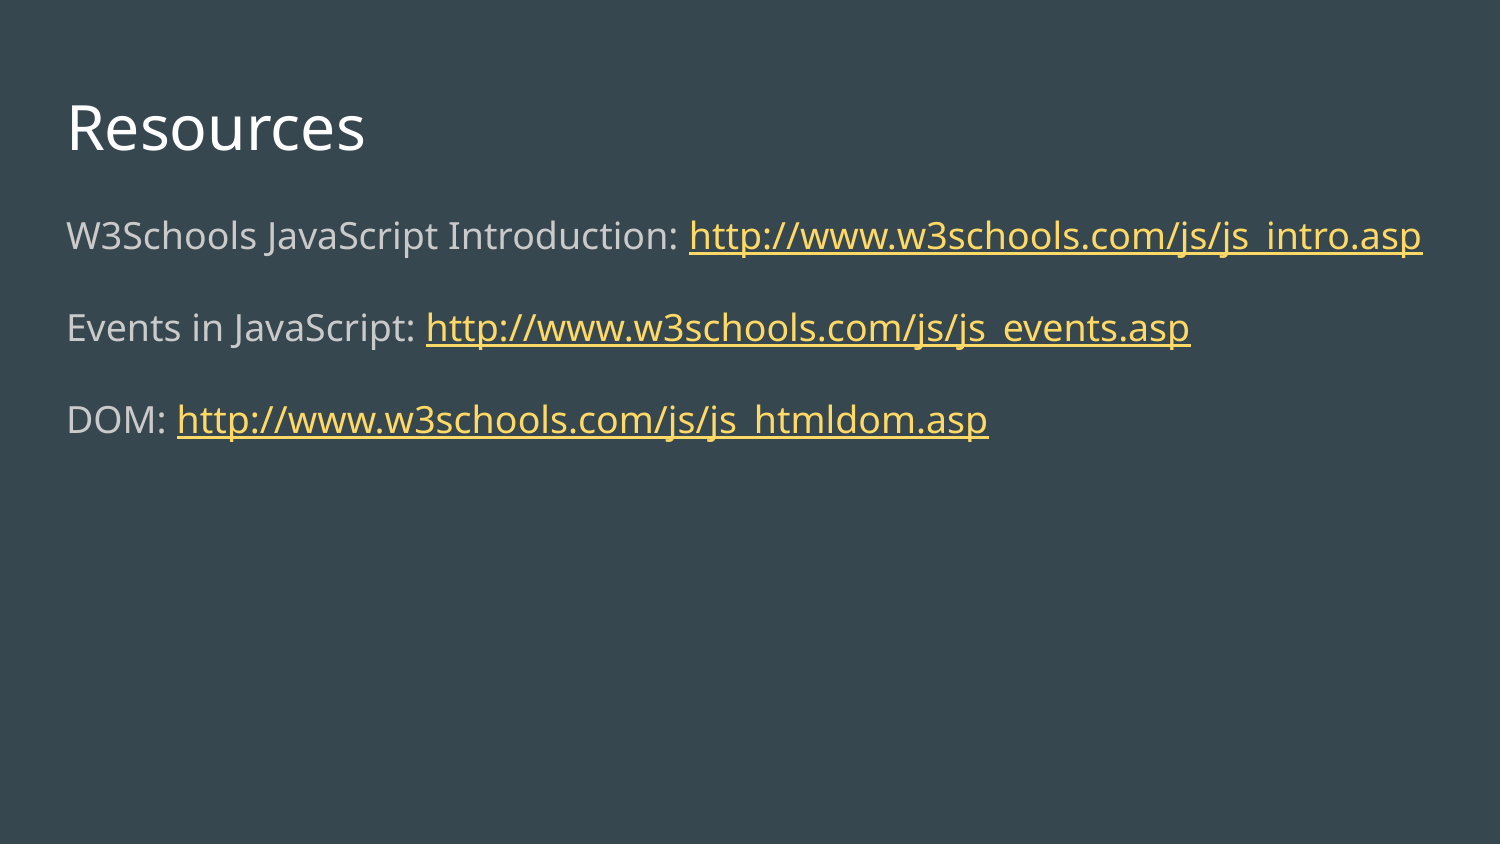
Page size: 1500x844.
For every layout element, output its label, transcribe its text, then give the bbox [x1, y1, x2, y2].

list W3Schools JavaScript Introduction: http://www.w3schools.com/js/js_intro.asp Events in JavaScript: http://www.w3schools.com/js/js_events.asp DOM: http://www.w3schools.com/js/js_htmldom.asp [51, 189, 1449, 750]
title Resources [51, 72, 1449, 167]
